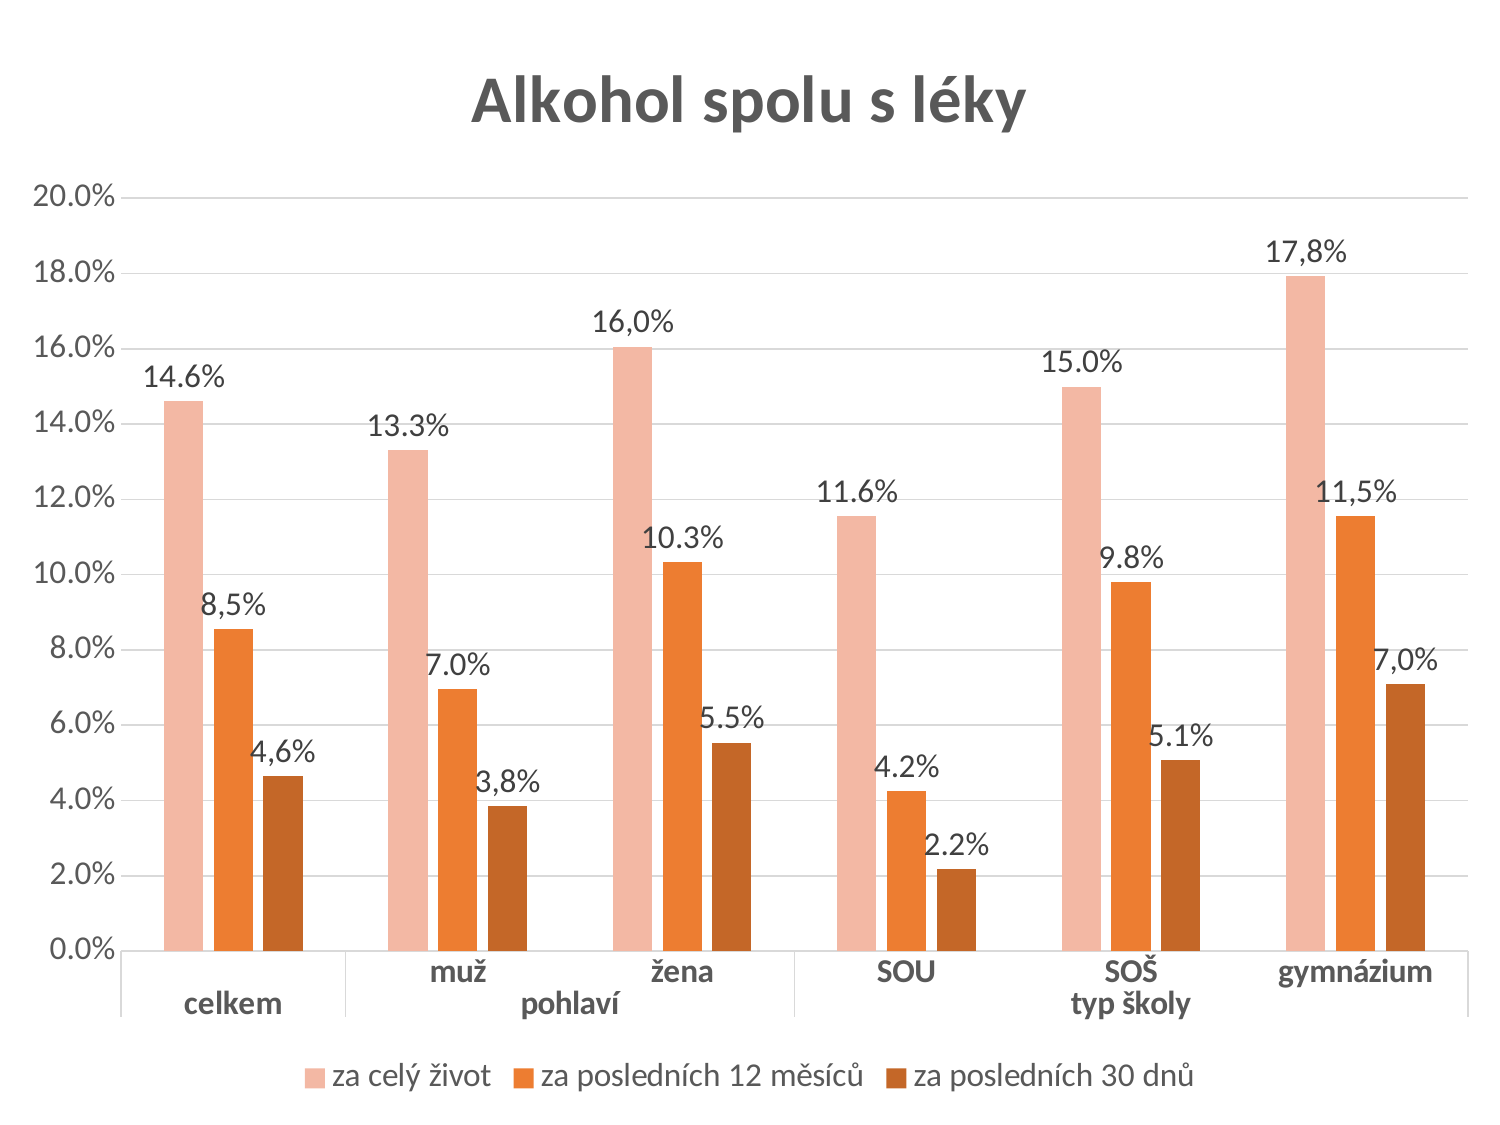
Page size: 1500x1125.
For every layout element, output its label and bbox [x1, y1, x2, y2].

chart [2, 23, 1498, 1102]
